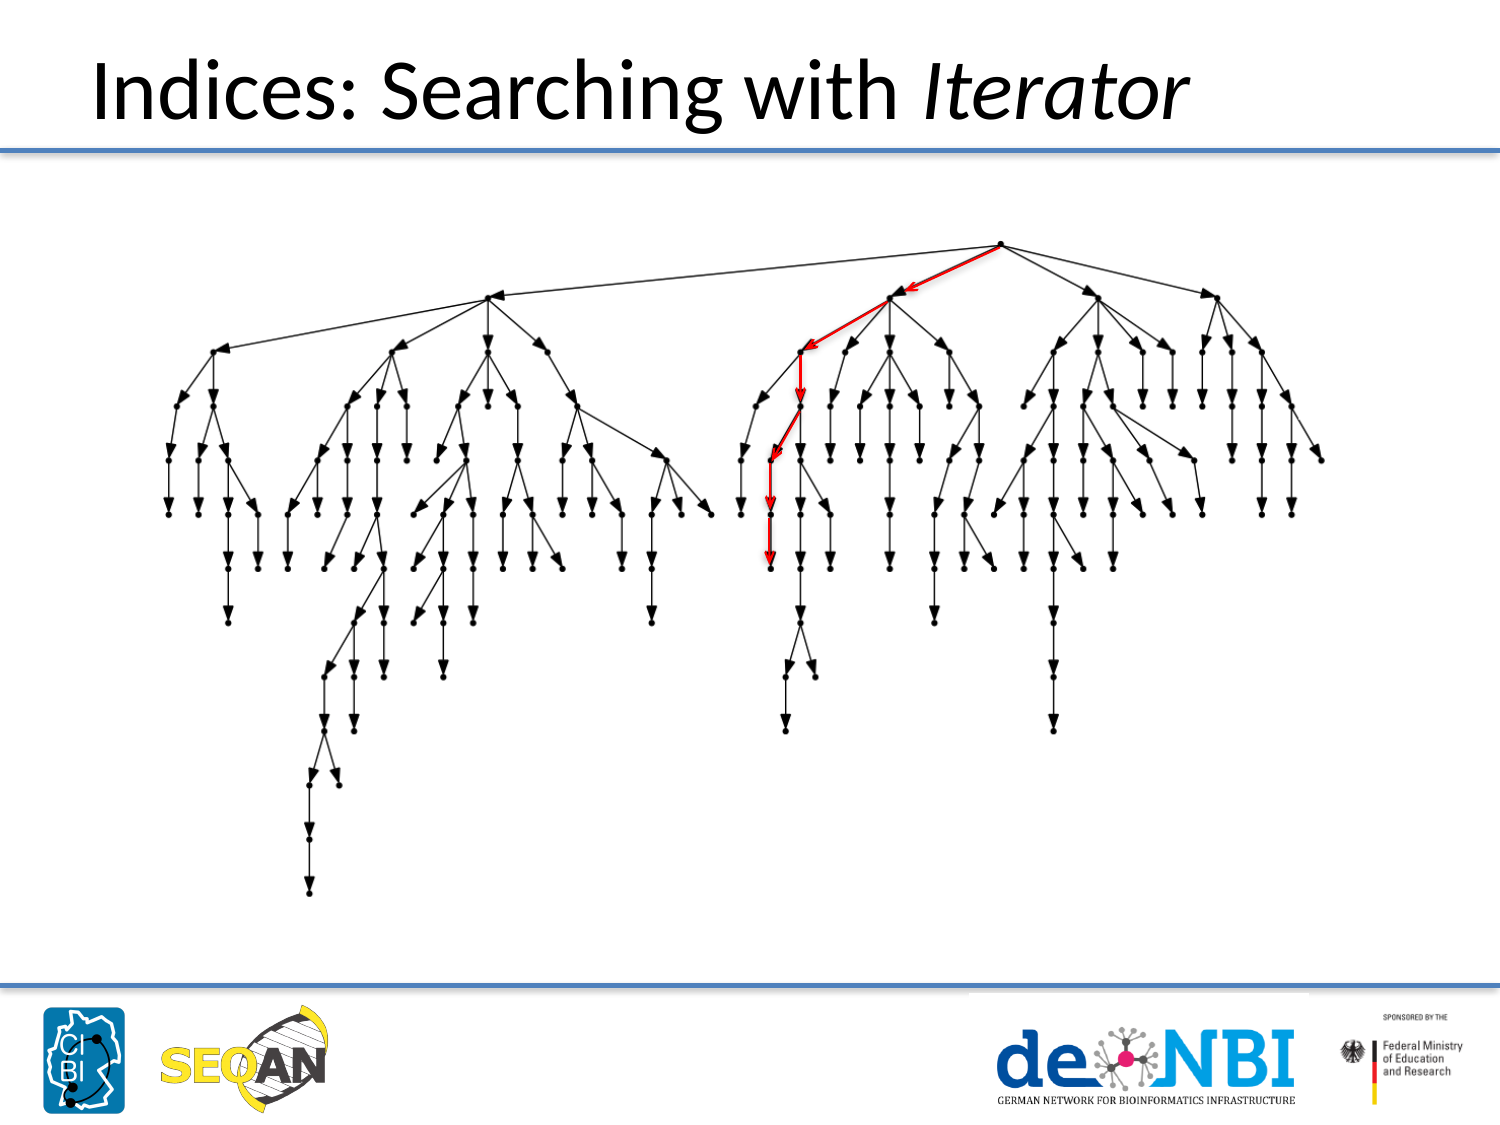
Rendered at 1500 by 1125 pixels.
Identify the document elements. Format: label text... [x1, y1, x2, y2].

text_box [804, 301, 888, 350]
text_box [771, 411, 801, 462]
picture [141, 1002, 332, 1121]
picture [969, 993, 1309, 1122]
title Indices: Searching with Iterator [75, 25, 1425, 145]
picture [162, 239, 1339, 914]
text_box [903, 246, 1001, 292]
picture [48, 1010, 120, 1109]
